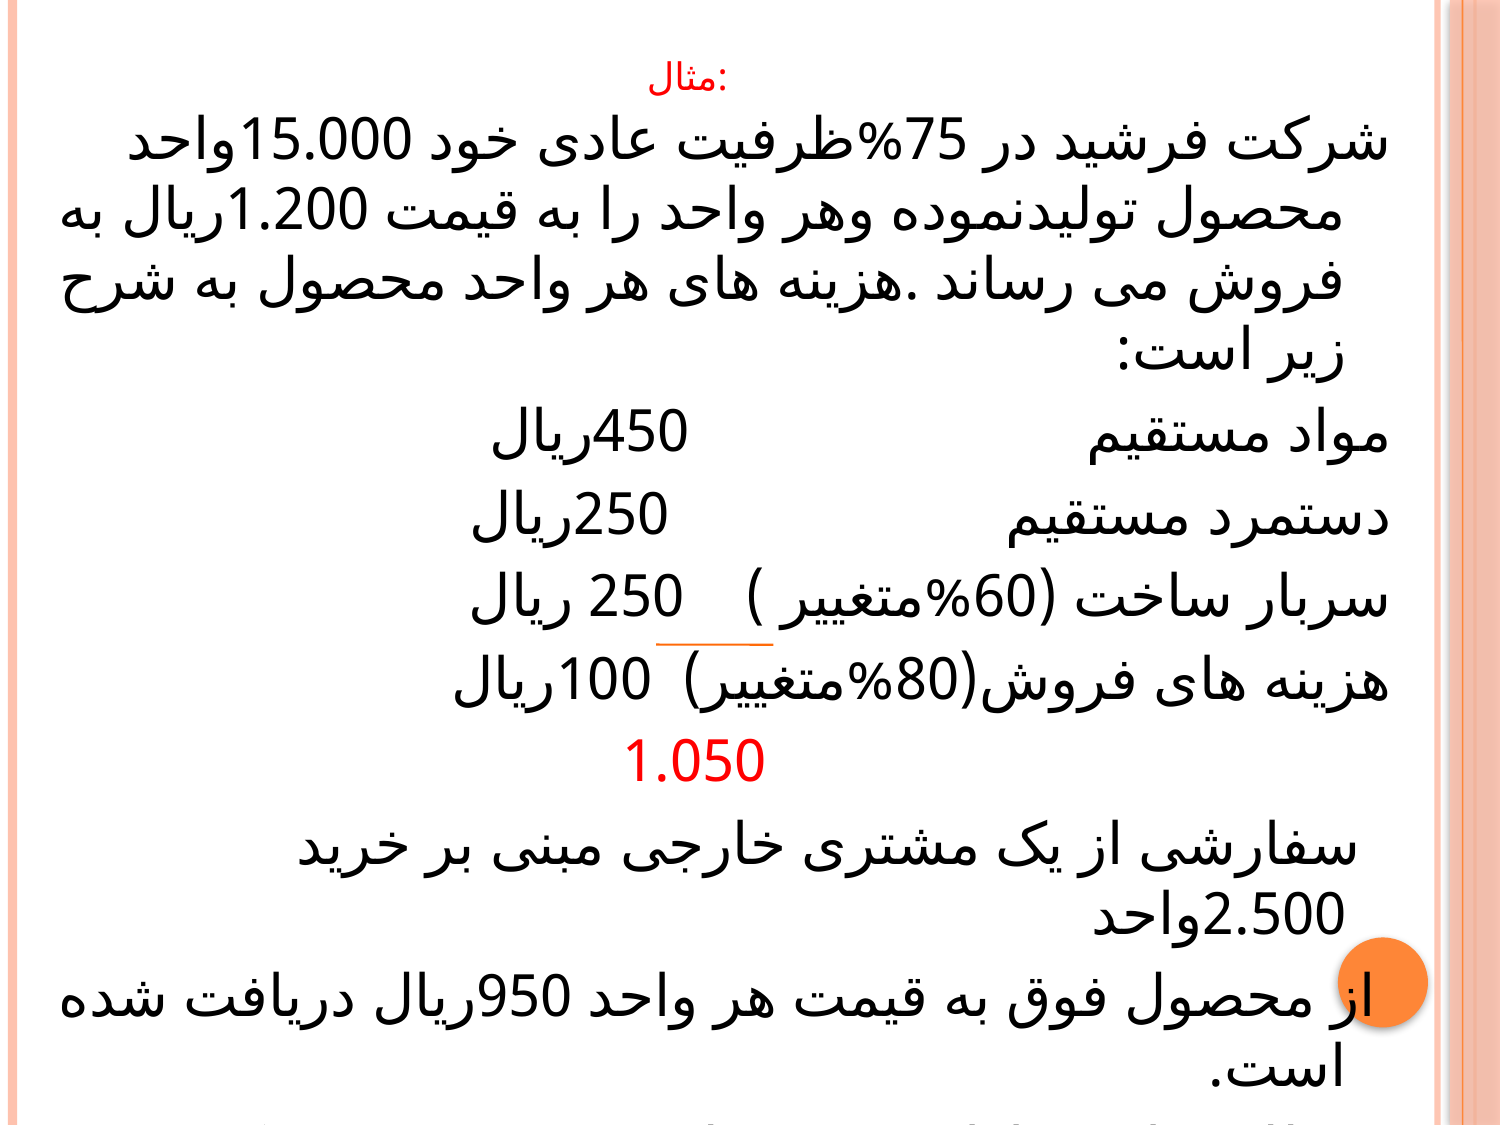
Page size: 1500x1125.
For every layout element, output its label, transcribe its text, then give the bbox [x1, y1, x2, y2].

title مثال: [75, 45, 1300, 93]
list شرکت فرشید در 75%ظرفیت عادی خود 15.000واحد محصول تولیدنموده وهر واحد را به قیمت 1.200ریال به فروش می رساند .هزینه های هر واحد محصول به شرح زیر است: مواد مستقیم 450ریال دستمرد مستقیم 250ریال سربار ساخت (60%متغییر ) 250 ریال هزینه های فروش(80%متغییر) 100ریال 1.050 سفارشی از یک مشتری خارجی مبنی بر خرید 2.500واحد از محصول فوق به قیمت هر واحد 950ریال دریافت شده است. مطلوب است ارایه رهنمود لازم به مدیریت شرکت جهت تصمیم گیری درباره قبول یا رد سفارش مربور [35, 93, 1407, 1062]
